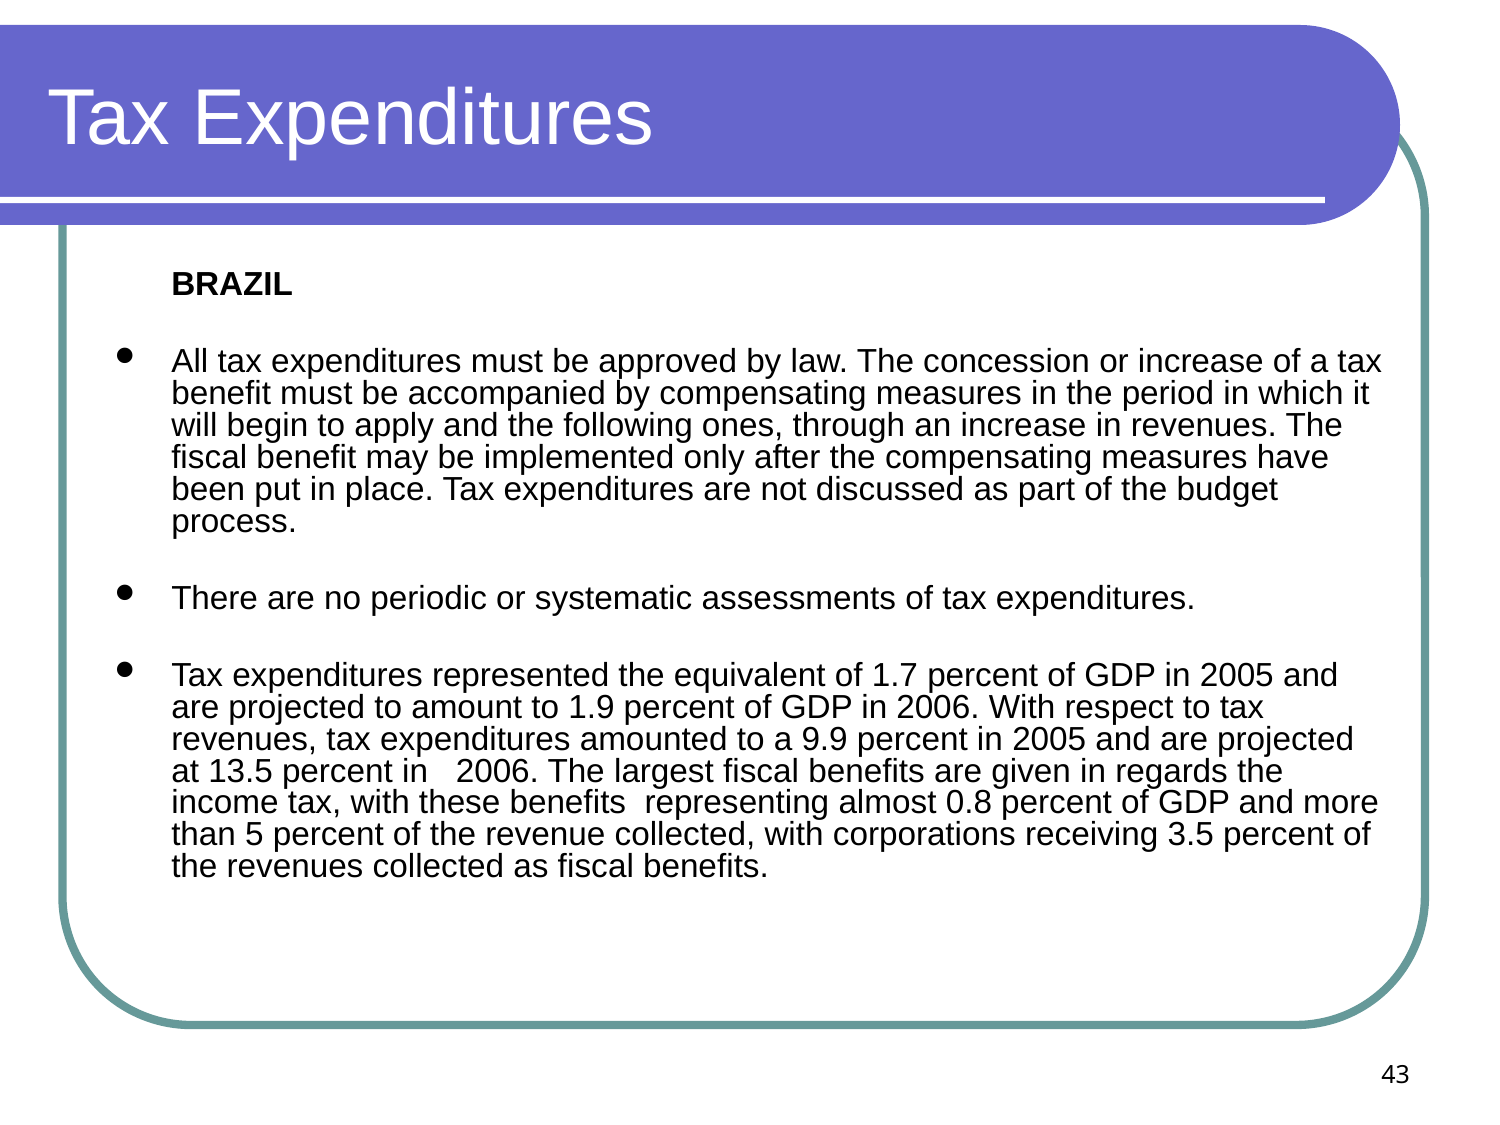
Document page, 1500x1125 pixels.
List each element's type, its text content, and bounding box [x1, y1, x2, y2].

list BRAZIL All tax expenditures must be approved by law. The concession or increase of a tax benefit must be accompanied by compensating measures in the period in which it will begin to apply and the following ones, through an increase in revenues. The fiscal benefit may be implemented only after the compensating measures have been put in place. Tax expenditures are not discussed as part of the budget process. There are no periodic or systematic assessments of tax expenditures. Tax expenditures represented the equivalent of 1.7 percent of GDP in 2005 and are projected to amount to 1.9 percent of GDP in 2006. With respect to tax revenues, tax expenditures amounted to a 9.9 percent in 2005 and are projected at 13.5 percent in 2006. The largest fiscal benefits are given in regards the income tax, with these benefits representing almost 0.8 percent of GDP and more than 5 percent of the revenue collected, with corporations receiving 3.5 percent of the revenues collected as fiscal benefits. [99, 262, 1401, 988]
title Tax Expenditures [31, 37, 1348, 188]
slide_number 43 [1074, 1024, 1426, 1101]
